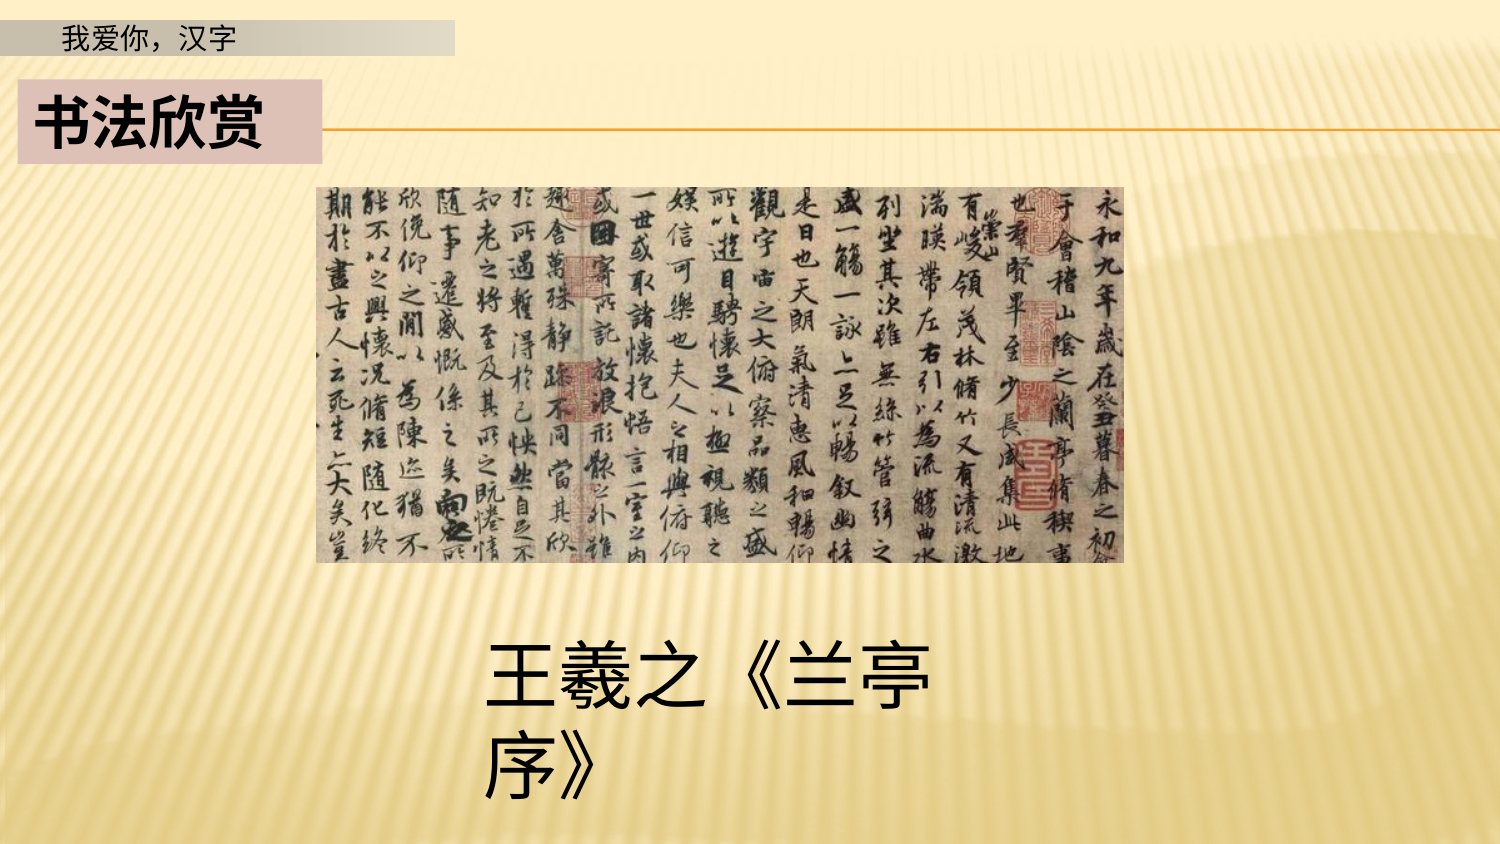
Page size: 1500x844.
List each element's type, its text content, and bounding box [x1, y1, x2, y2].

text_box 王羲之《兰亭序》 [468, 621, 1032, 816]
picture [316, 187, 1125, 563]
text_box 书法欣赏 [17, 79, 323, 164]
